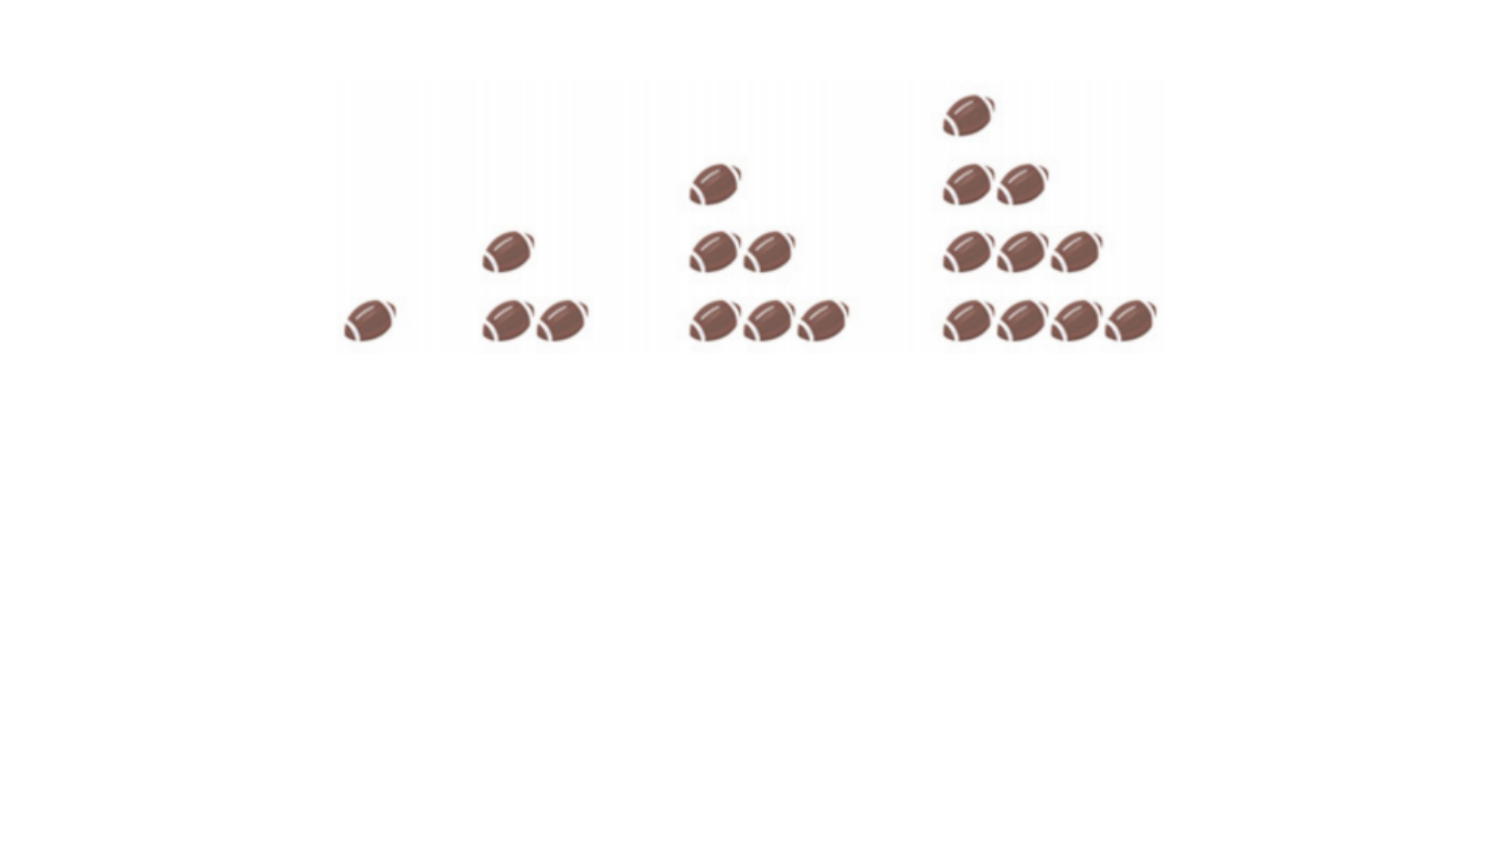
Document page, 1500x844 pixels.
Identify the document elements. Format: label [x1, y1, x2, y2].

picture [330, 80, 1169, 355]
